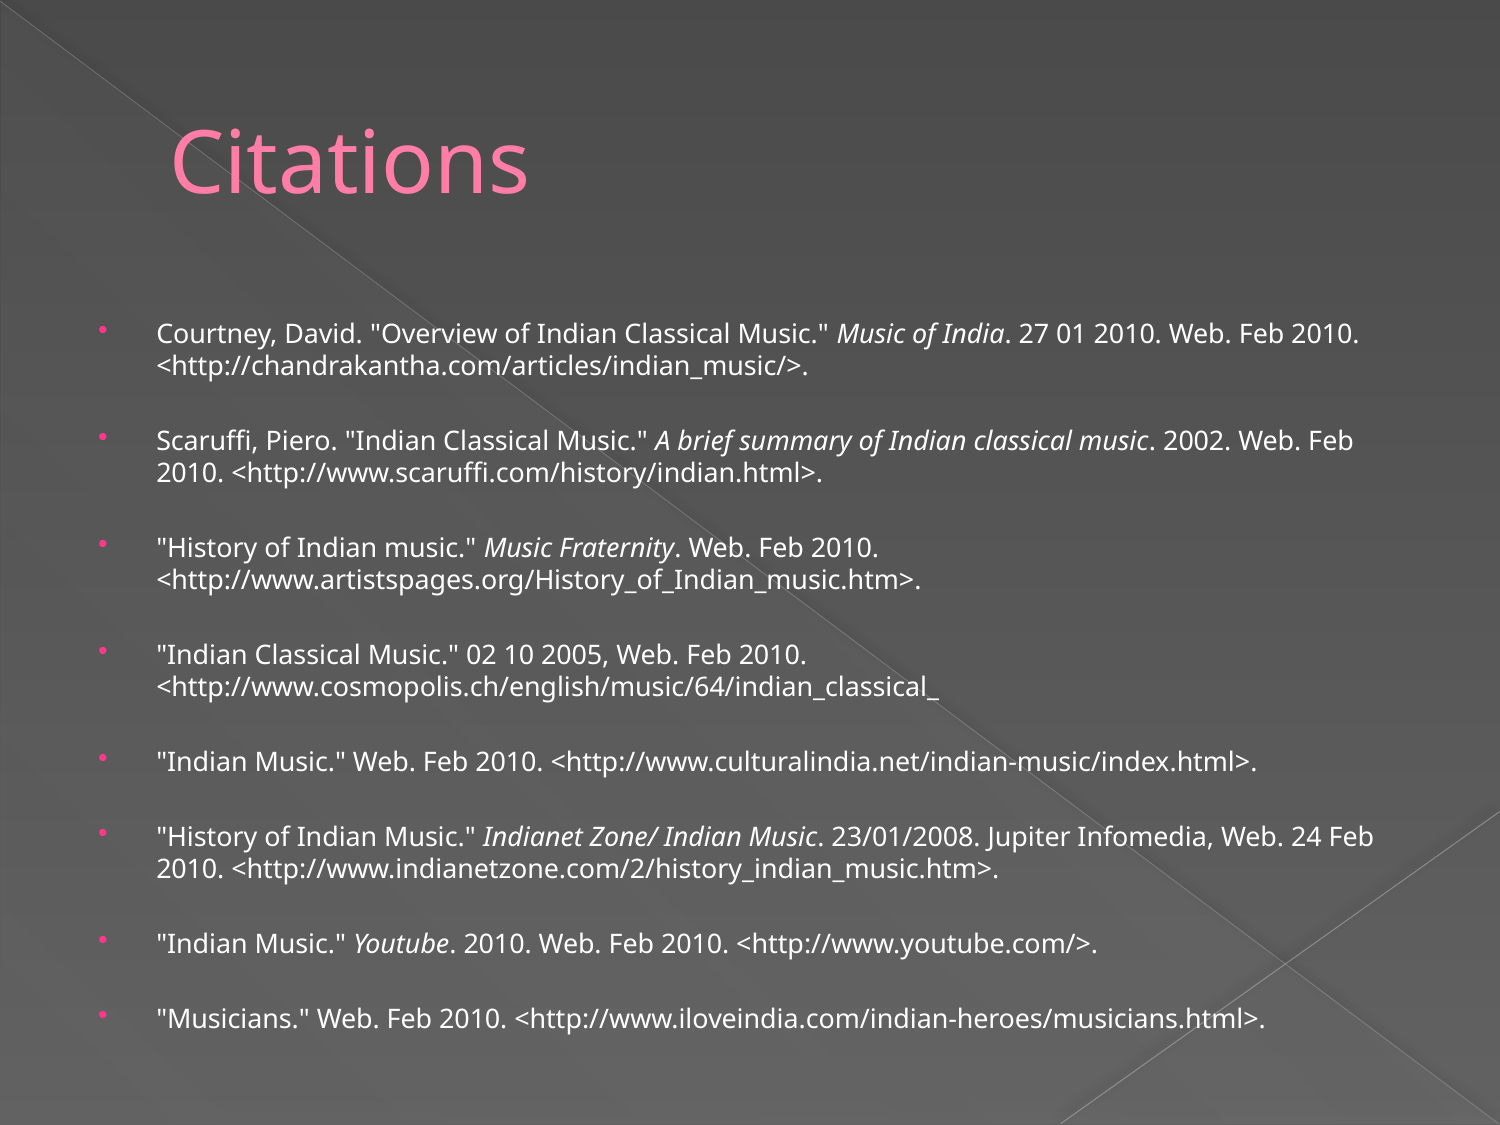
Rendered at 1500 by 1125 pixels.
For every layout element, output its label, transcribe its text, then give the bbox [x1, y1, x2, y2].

title Citations [75, 43, 1425, 274]
list Courtney, David. "Overview of Indian Classical Music." Music of India. 27 01 2010. Web. Feb 2010. <http://chandrakantha.com/articles/indian_music/>. Scaruffi, Piero. "Indian Classical Music." A brief summary of Indian classical music. 2002. Web. Feb 2010. <http://www.scaruffi.com/history/indian.html>. "History of Indian music." Music Fraternity. Web. Feb 2010. <http://www.artistspages.org/History_of_Indian_music.htm>. "Indian Classical Music." 02 10 2005, Web. Feb 2010. <http://www.cosmopolis.ch/english/music/64/indian_classical_ "Indian Music." Web. Feb 2010. <http://www.culturalindia.net/indian-music/index.html>. "History of Indian Music." Indianet Zone/ Indian Music. 23/01/2008. Jupiter Infomedia, Web. 24 Feb 2010. <http://www.indianetzone.com/2/history_indian_music.htm>. "Indian Music." Youtube. 2010. Web. Feb 2010. <http://www.youtube.com/>. "Musicians." Web. Feb 2010. <http://www.iloveindia.com/indian-heroes/musicians.html>. [75, 308, 1425, 1059]
